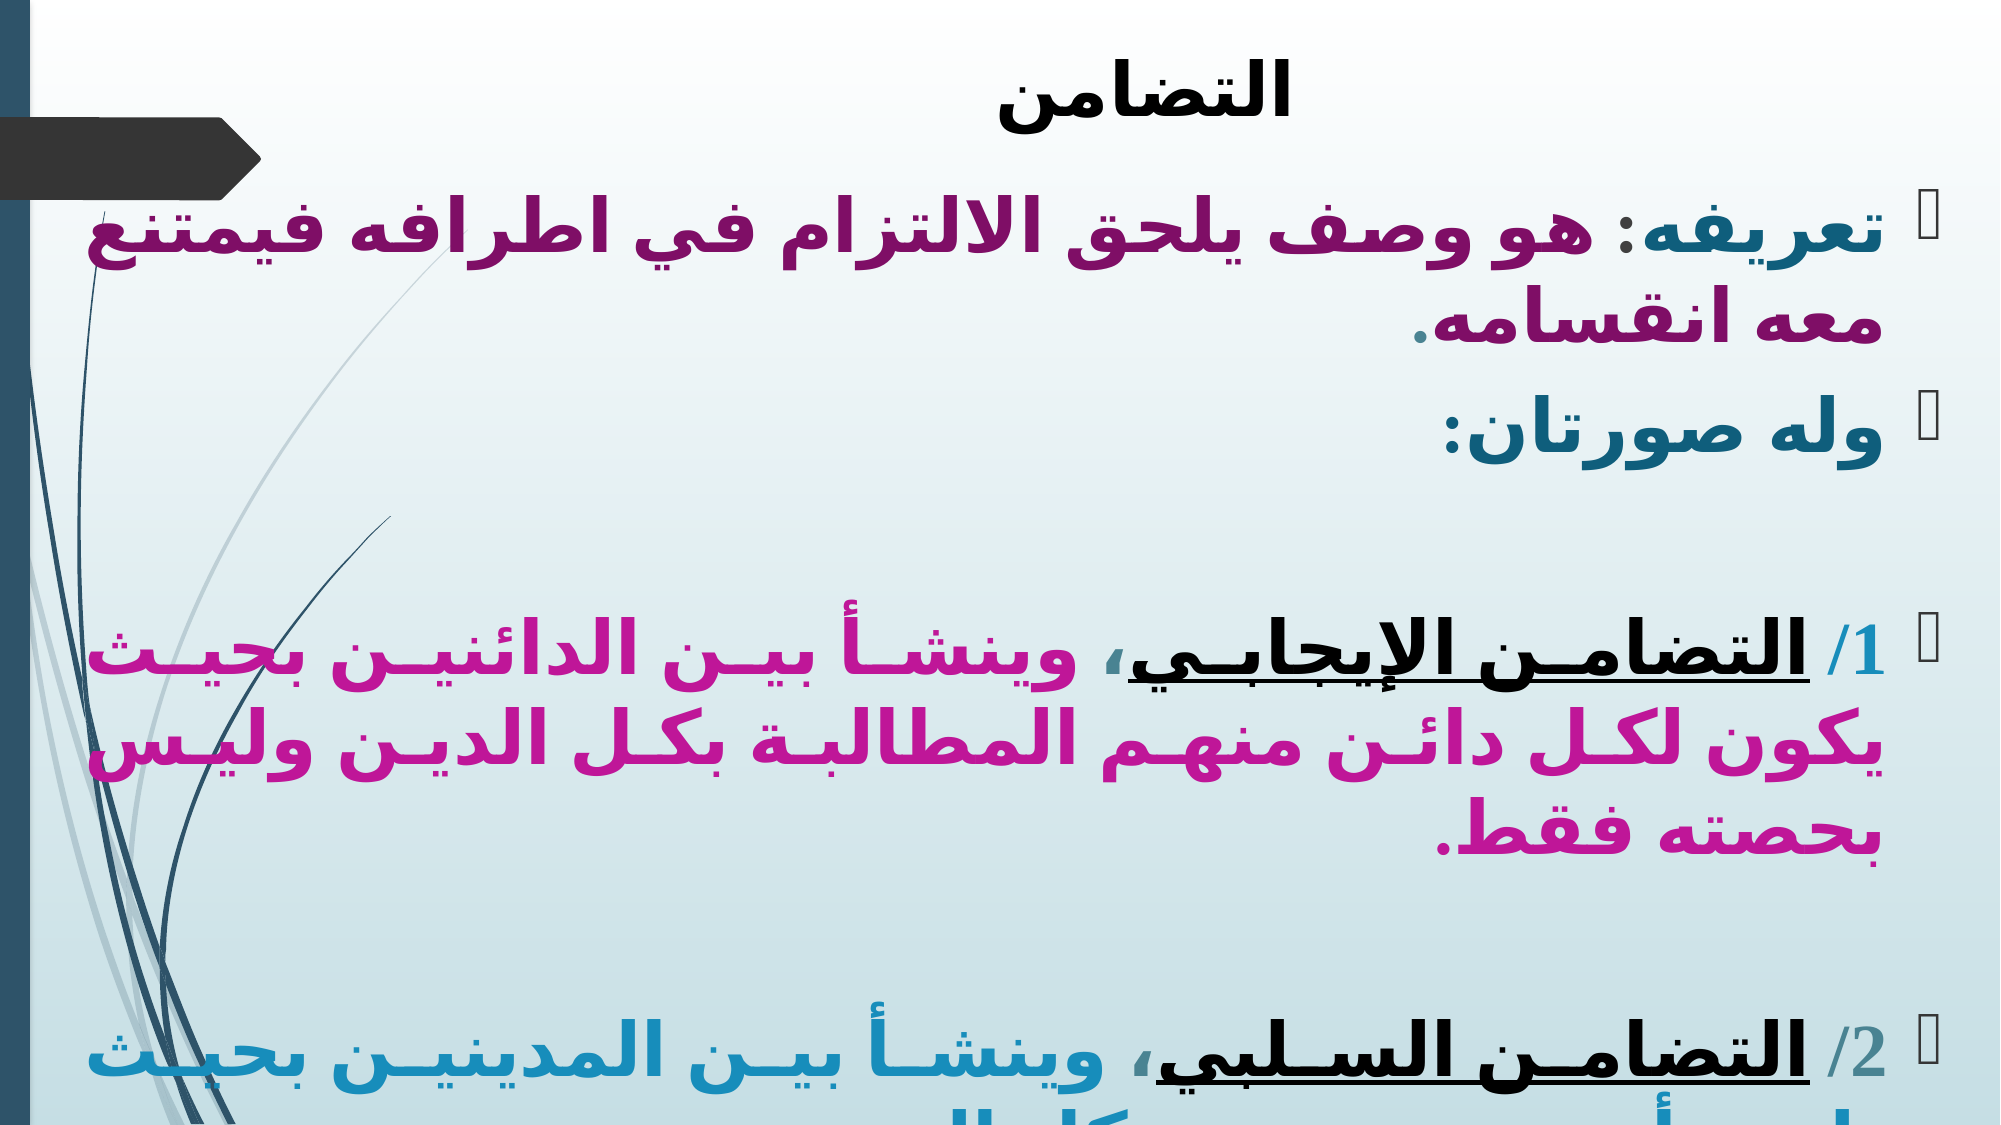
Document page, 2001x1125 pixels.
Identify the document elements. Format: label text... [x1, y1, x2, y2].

title التضامن [414, 34, 1877, 169]
list تعريفه: هو وصف يلحق الالتزام في اطرافه فيمتنع معه انقسامه. وله صورتان: 1/ التضامن الإيجابي، وينشأ بين الدائنين بحيث يكون لكل دائن منهم المطالبة بكل الدين وليس بحصته فقط. 2/ التضامن السلبي، وينشأ بين المدينين بحيث يلتزم أي مدين منهم بكل الدين. [69, 169, 1959, 1063]
